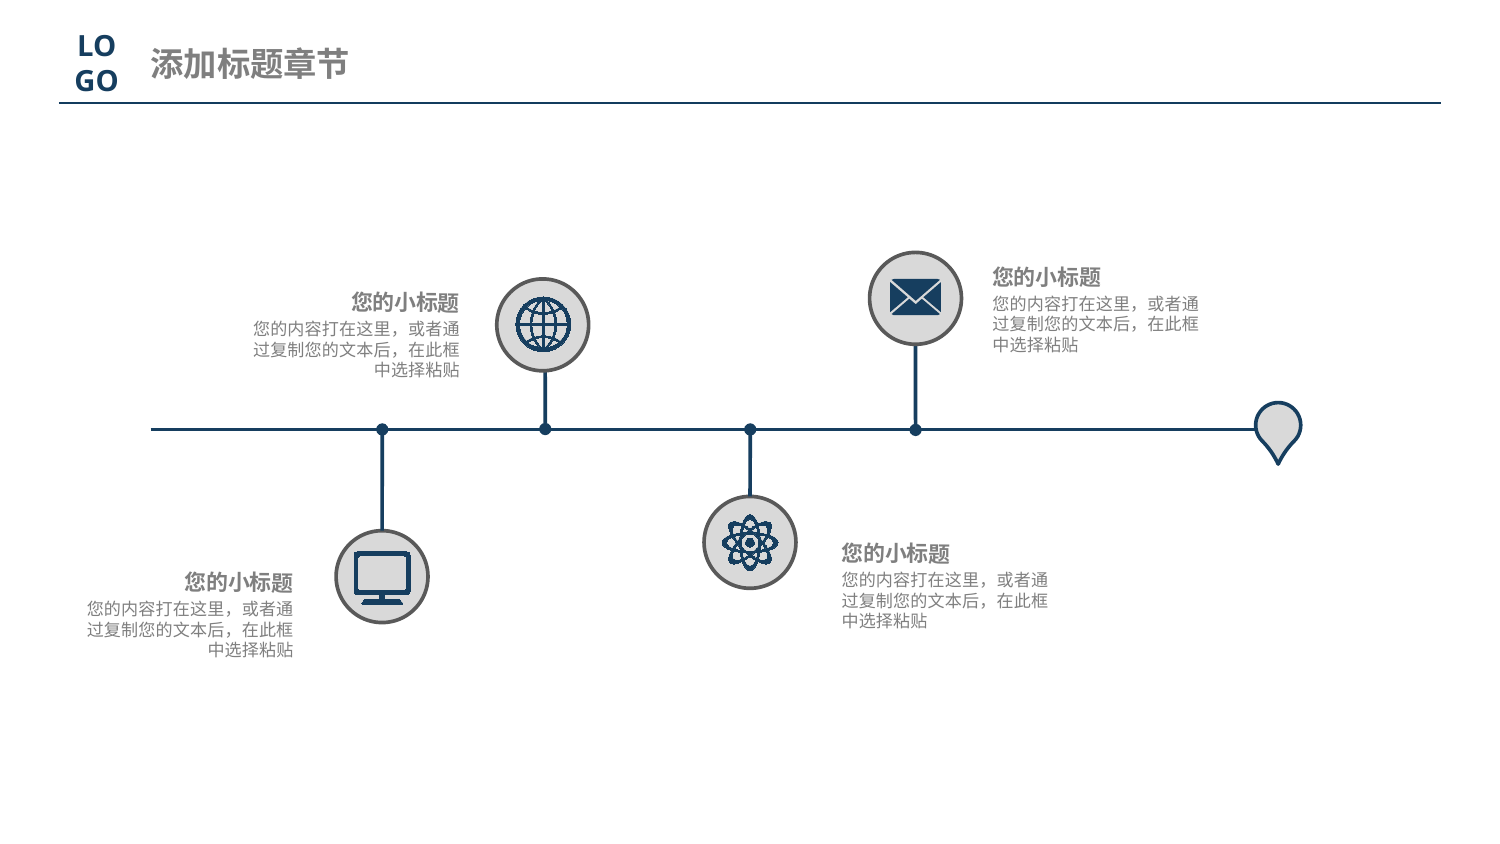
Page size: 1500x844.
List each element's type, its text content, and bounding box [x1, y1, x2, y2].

text_box [701, 494, 799, 591]
text_box 您的内容打在这里，或者通过复制您的文本后，在此框中选择粘贴 [826, 562, 1070, 639]
text_box [494, 276, 591, 373]
text_box [515, 296, 571, 352]
text_box [354, 551, 411, 605]
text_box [889, 278, 942, 316]
text_box 您的小标题 [329, 275, 475, 311]
text_box 添加标题章节 [148, 35, 415, 90]
text_box [867, 250, 964, 347]
text_box 您的小标题 [163, 555, 309, 590]
text_box 您的内容打在这里，或者通过复制您的文本后，在此框中选择粘贴 [231, 311, 475, 388]
text_box [1253, 400, 1303, 467]
text_box 您的内容打在这里，或者通过复制您的文本后，在此框中选择粘贴 [65, 590, 309, 668]
text_box LO GO [45, 20, 148, 105]
text_box 您的内容打在这里，或者通过复制您的文本后，在此框中选择粘贴 [977, 285, 1221, 363]
text_box [333, 528, 431, 625]
text_box 您的小标题 [826, 526, 973, 562]
text_box 您的小标题 [977, 250, 1124, 285]
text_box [721, 514, 779, 571]
